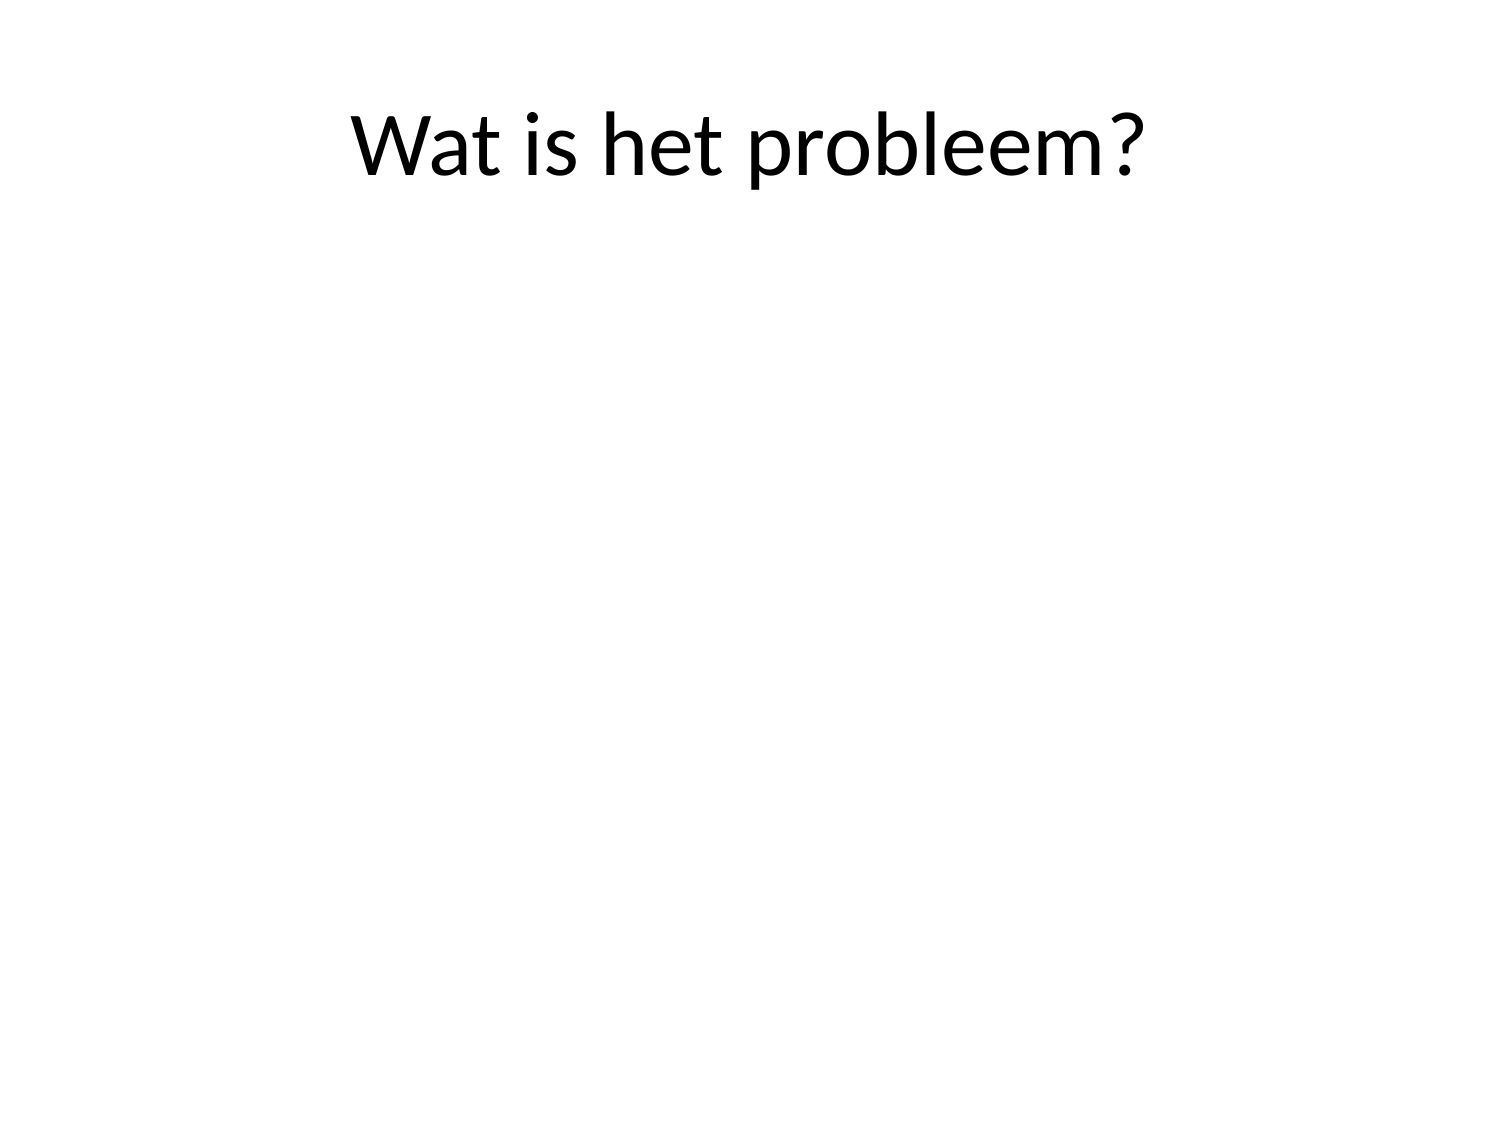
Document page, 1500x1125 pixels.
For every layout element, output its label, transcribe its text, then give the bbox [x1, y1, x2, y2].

title Wat is het probleem? [75, 45, 1425, 233]
